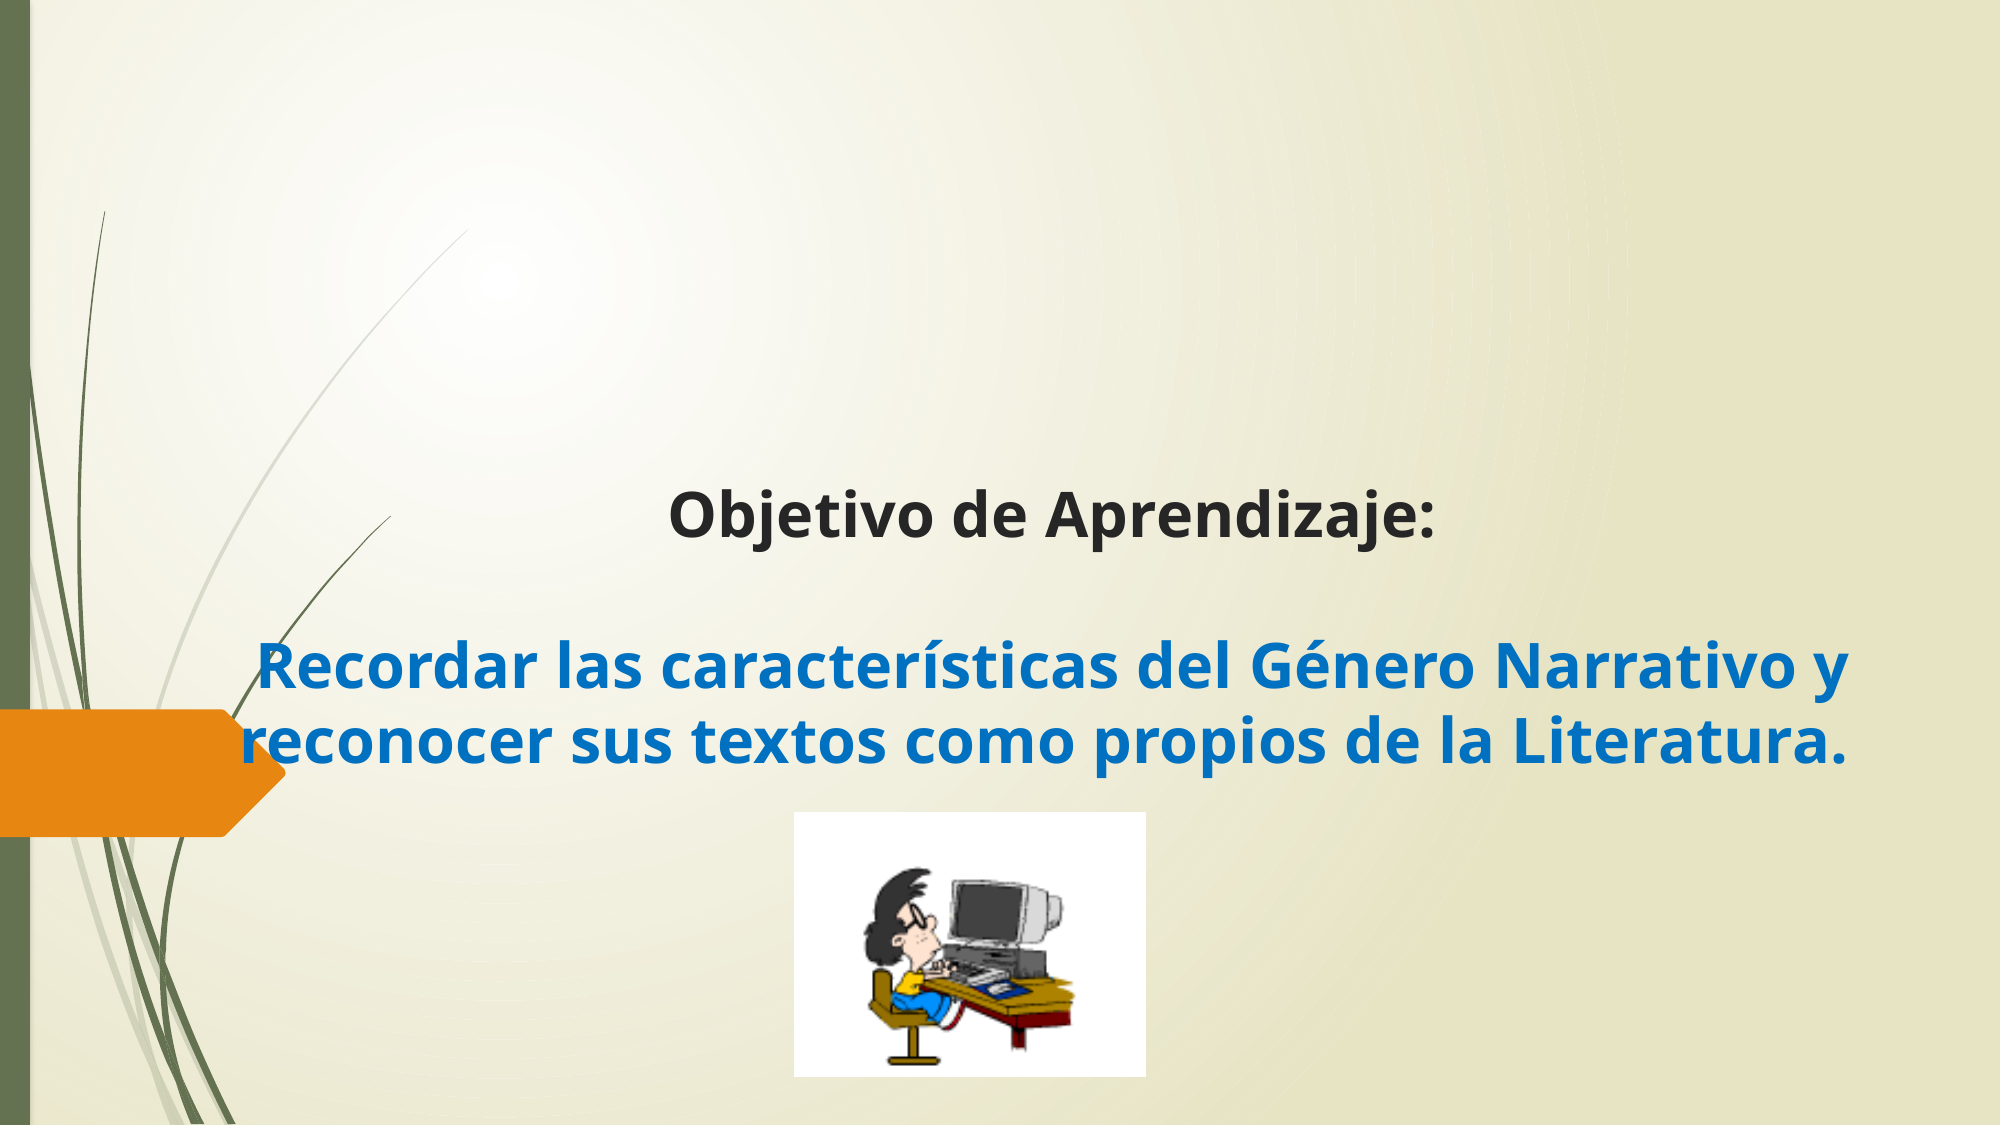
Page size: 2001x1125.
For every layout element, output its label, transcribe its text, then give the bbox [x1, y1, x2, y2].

title Objetivo de Aprendizaje: Recordar las características del Género Narrativo y reconocer sus textos como propios de la Literatura. [218, 412, 1888, 784]
picture [793, 812, 1147, 1077]
